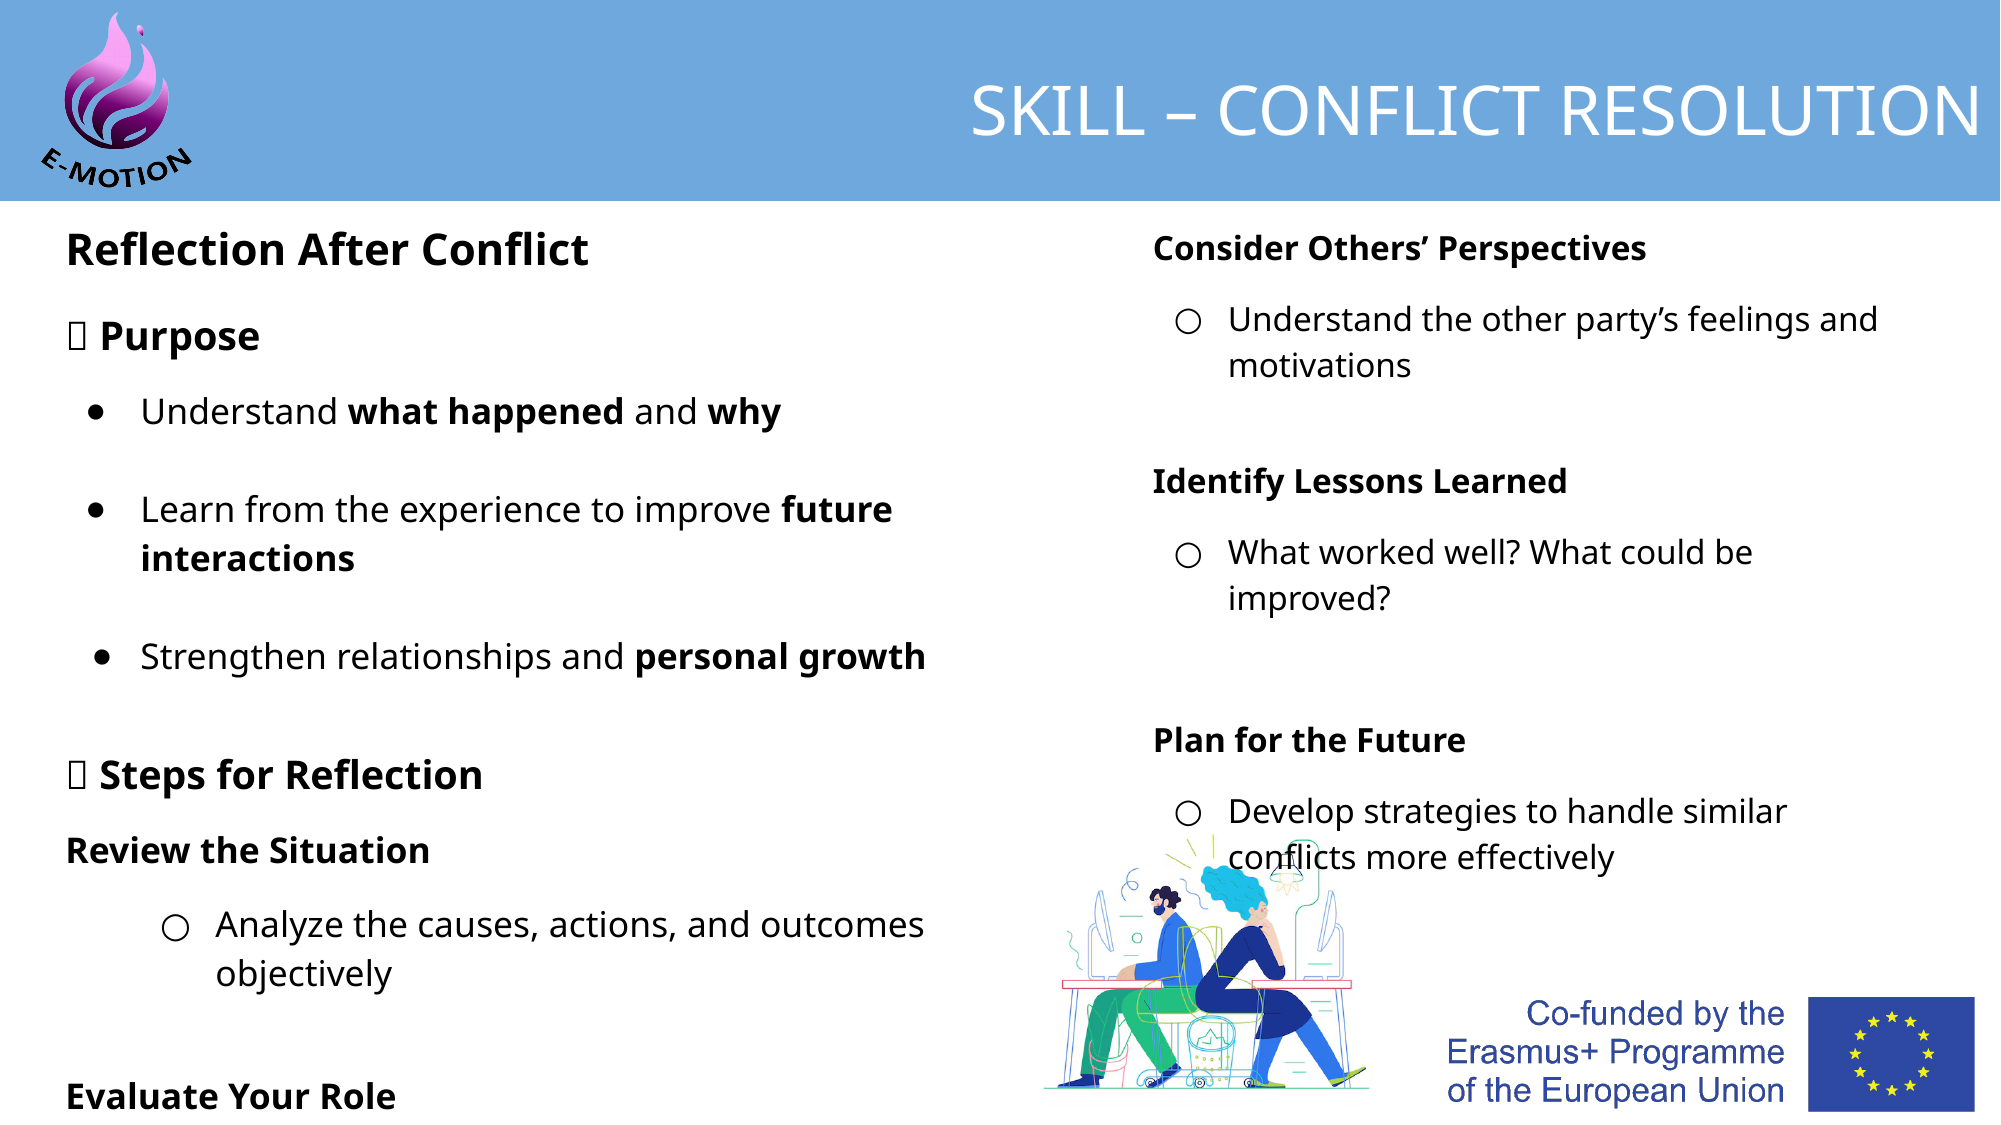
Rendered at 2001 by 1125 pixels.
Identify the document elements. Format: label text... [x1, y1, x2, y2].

text_box SKILL – CONFLICT RESOLUTION [556, 59, 2000, 334]
text_box Reflection After Conflict 🔹 Purpose Understand what happened and why Learn from the experience to improve future interactions Strengthen relationships and personal growth 🔹 Steps for Reflection Review the Situation Analyze the causes, actions, and outcomes objectively Evaluate Your Role Consider how your behavior, communication, and emotions contributed [50, 206, 1062, 1125]
picture [0, 0, 253, 247]
picture [983, 808, 1975, 1125]
text_box Consider Others’ Perspectives Understand the other party’s feelings and motivations Identify Lessons Learned What worked well? What could be improved? Plan for the Future Develop strategies to handle similar conflicts more effectively [1062, 206, 1914, 968]
